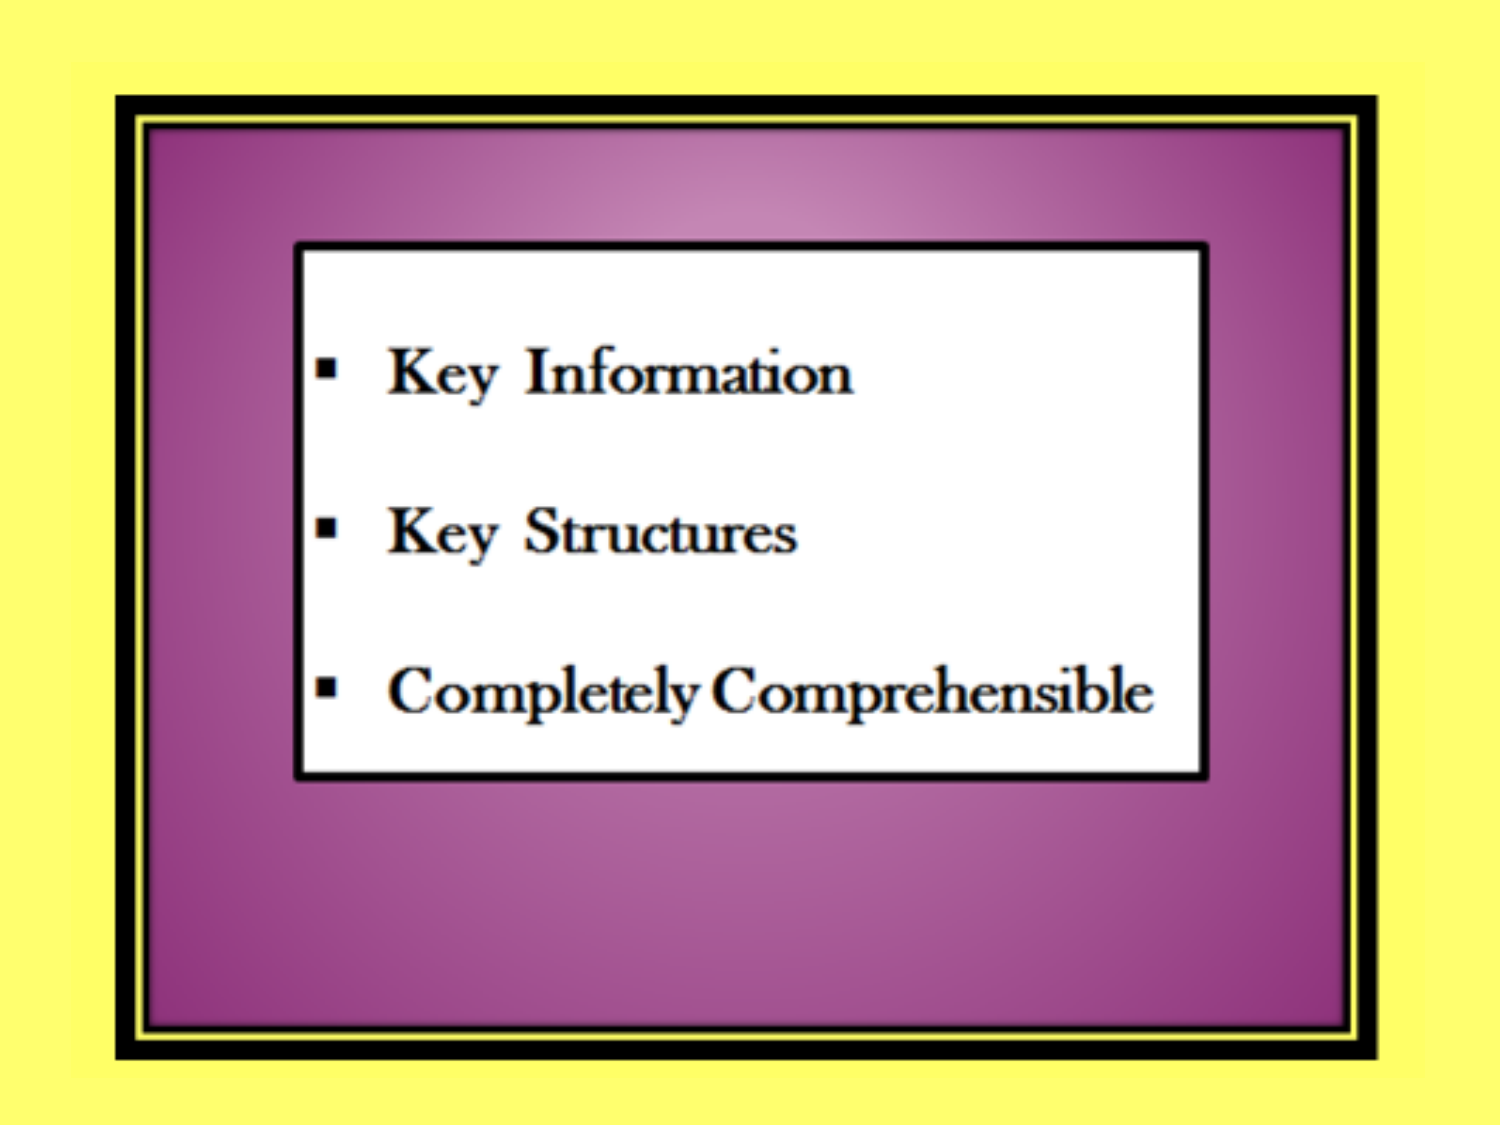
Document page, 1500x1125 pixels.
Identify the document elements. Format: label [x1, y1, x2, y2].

list [71, 61, 1426, 1078]
